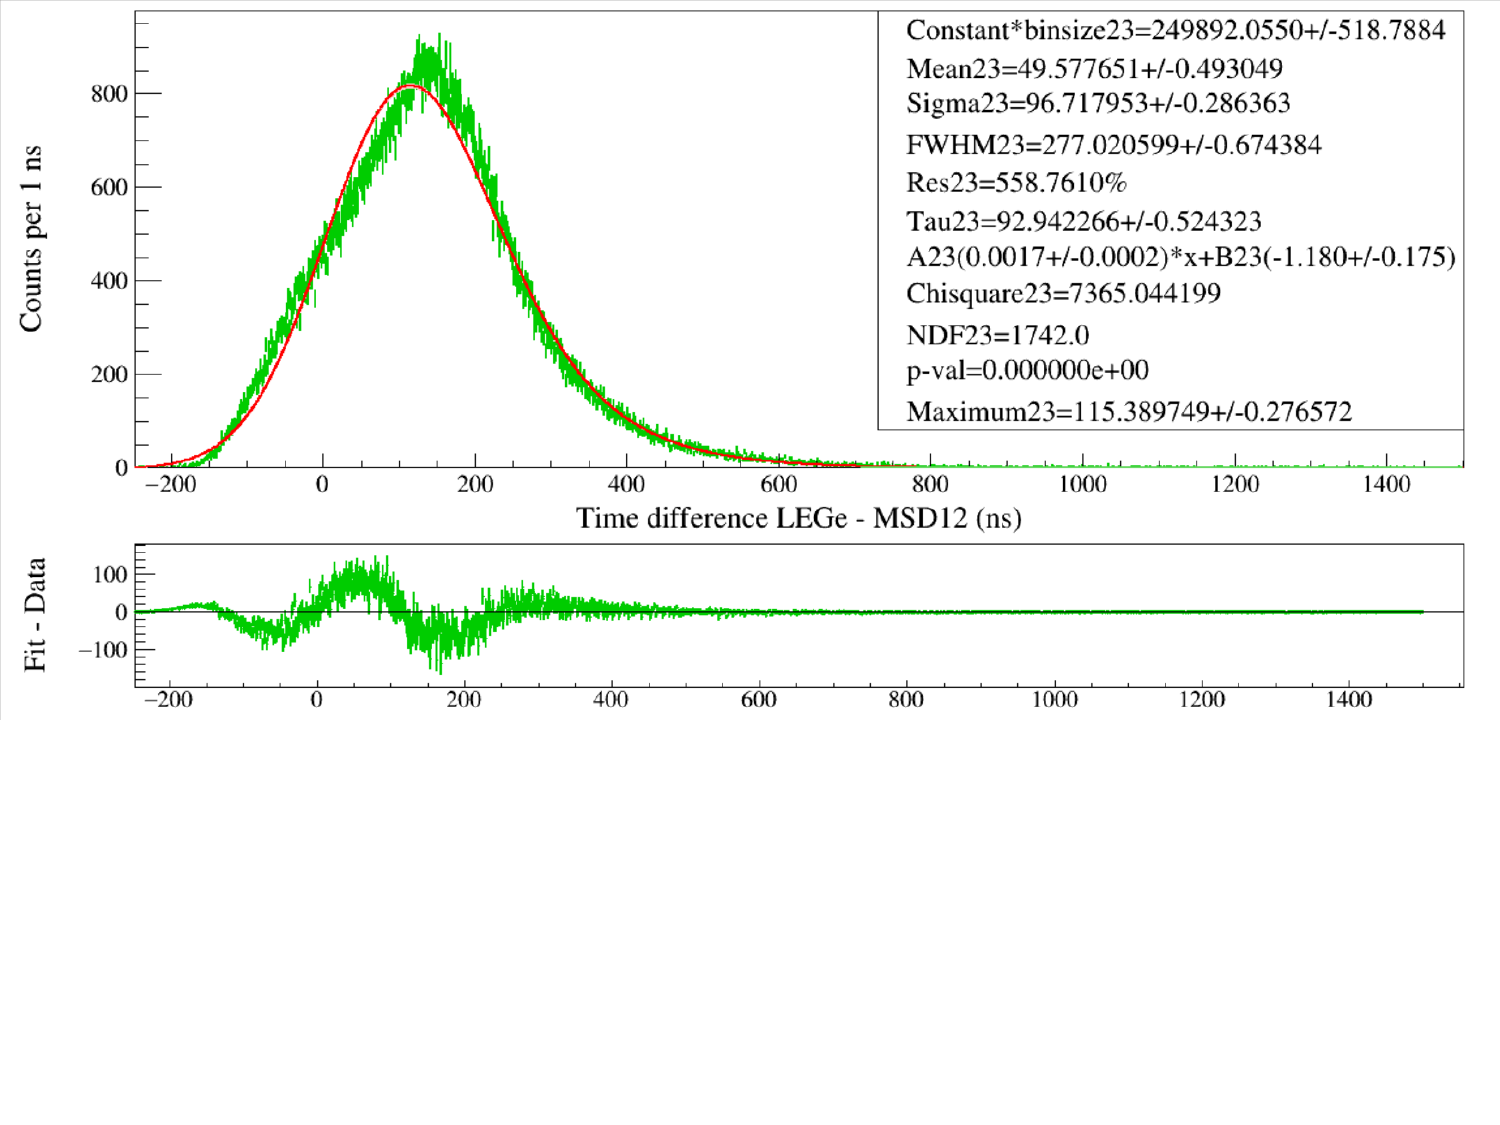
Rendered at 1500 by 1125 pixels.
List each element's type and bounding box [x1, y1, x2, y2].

picture [0, 0, 1500, 720]
